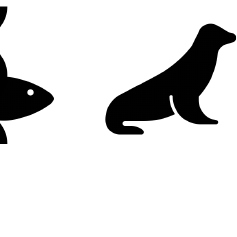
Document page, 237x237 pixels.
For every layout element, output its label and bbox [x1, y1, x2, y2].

picture [94, 3, 237, 154]
text_box [0, 0, 61, 174]
